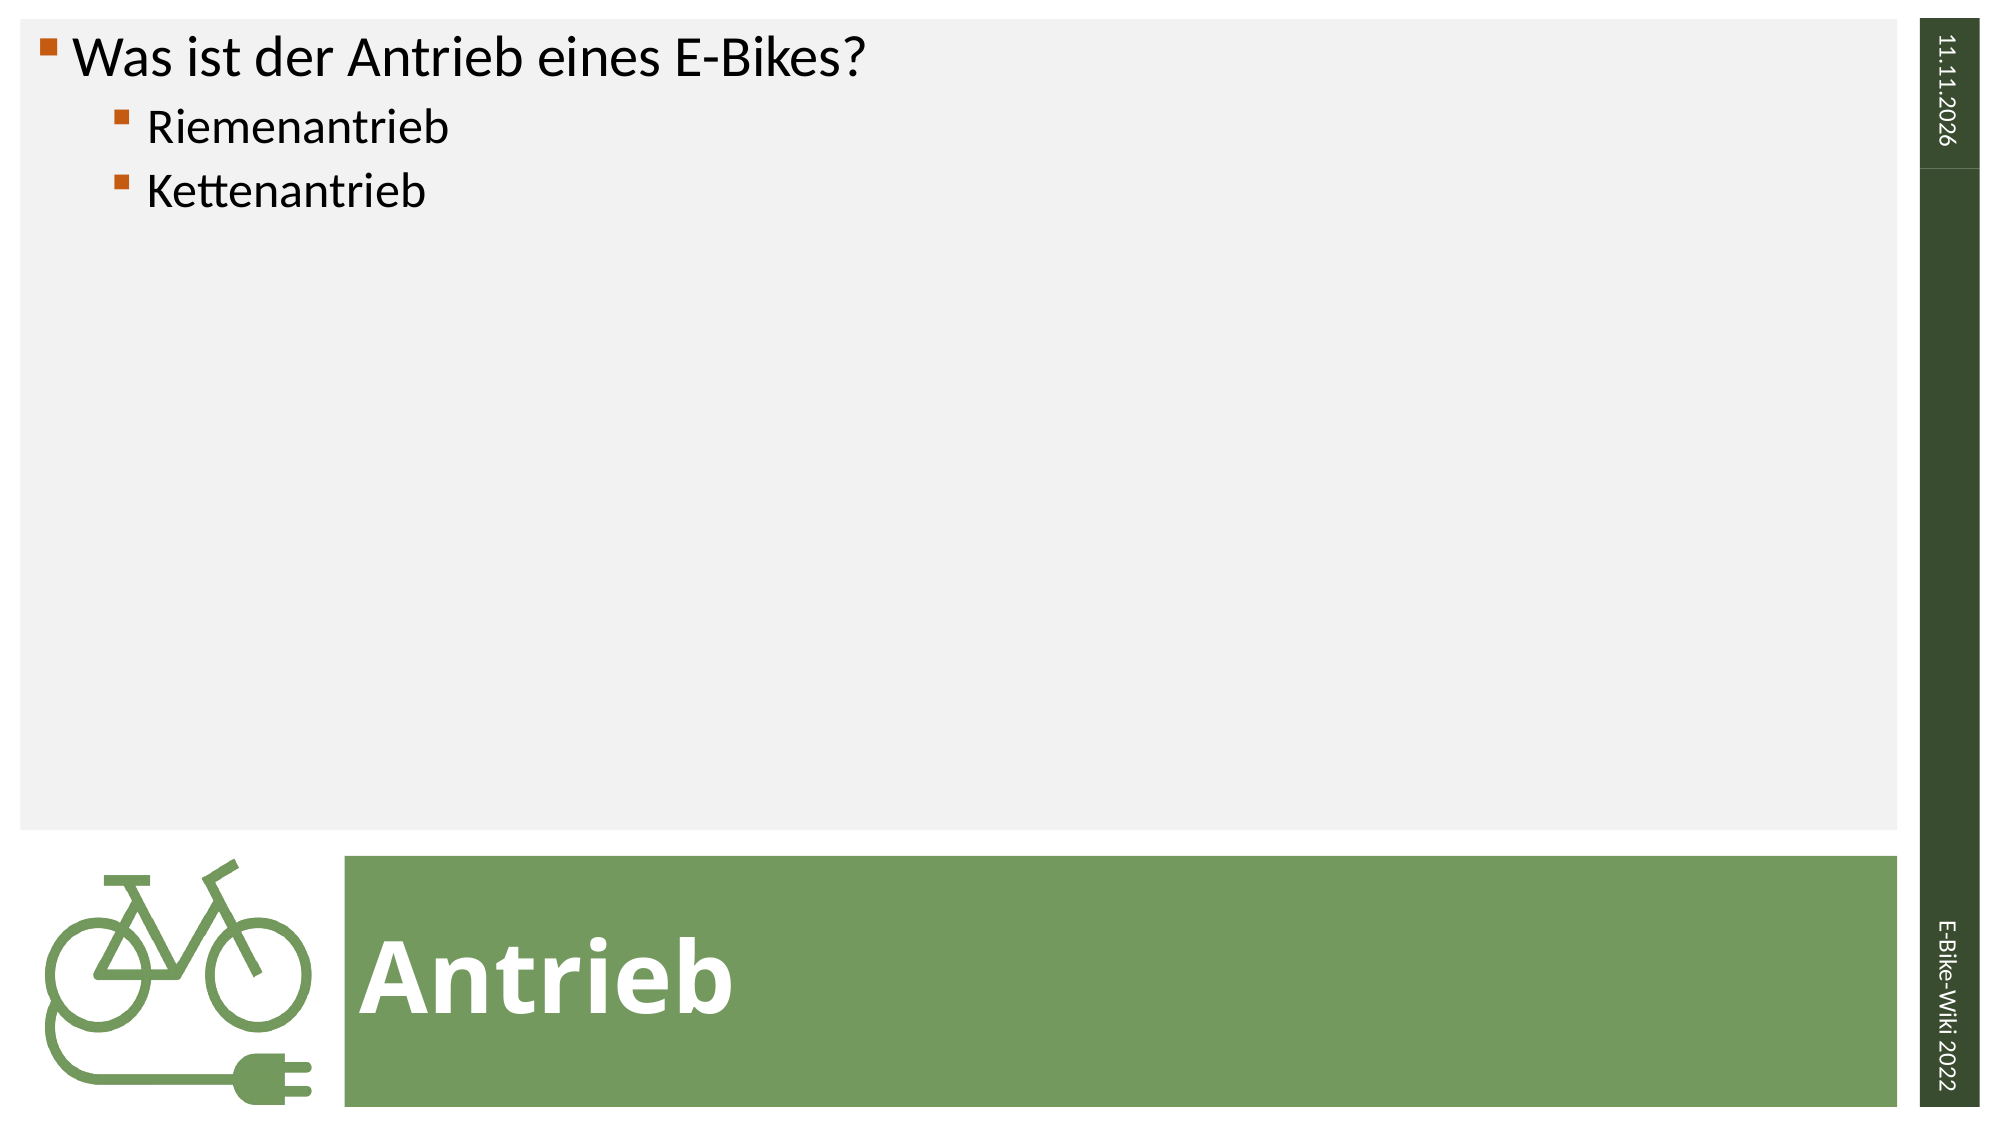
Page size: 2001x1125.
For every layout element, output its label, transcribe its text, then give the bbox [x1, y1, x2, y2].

footer E-Bike-Wiki 2022 [1919, 168, 1980, 1107]
list Was ist der Antrieb eines E-Bikes? Riemenantrieb Kettenantrieb [20, 19, 1898, 831]
title Antrieb [344, 855, 1898, 1107]
picture [22, 831, 334, 1125]
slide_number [1919, 18, 1980, 168]
